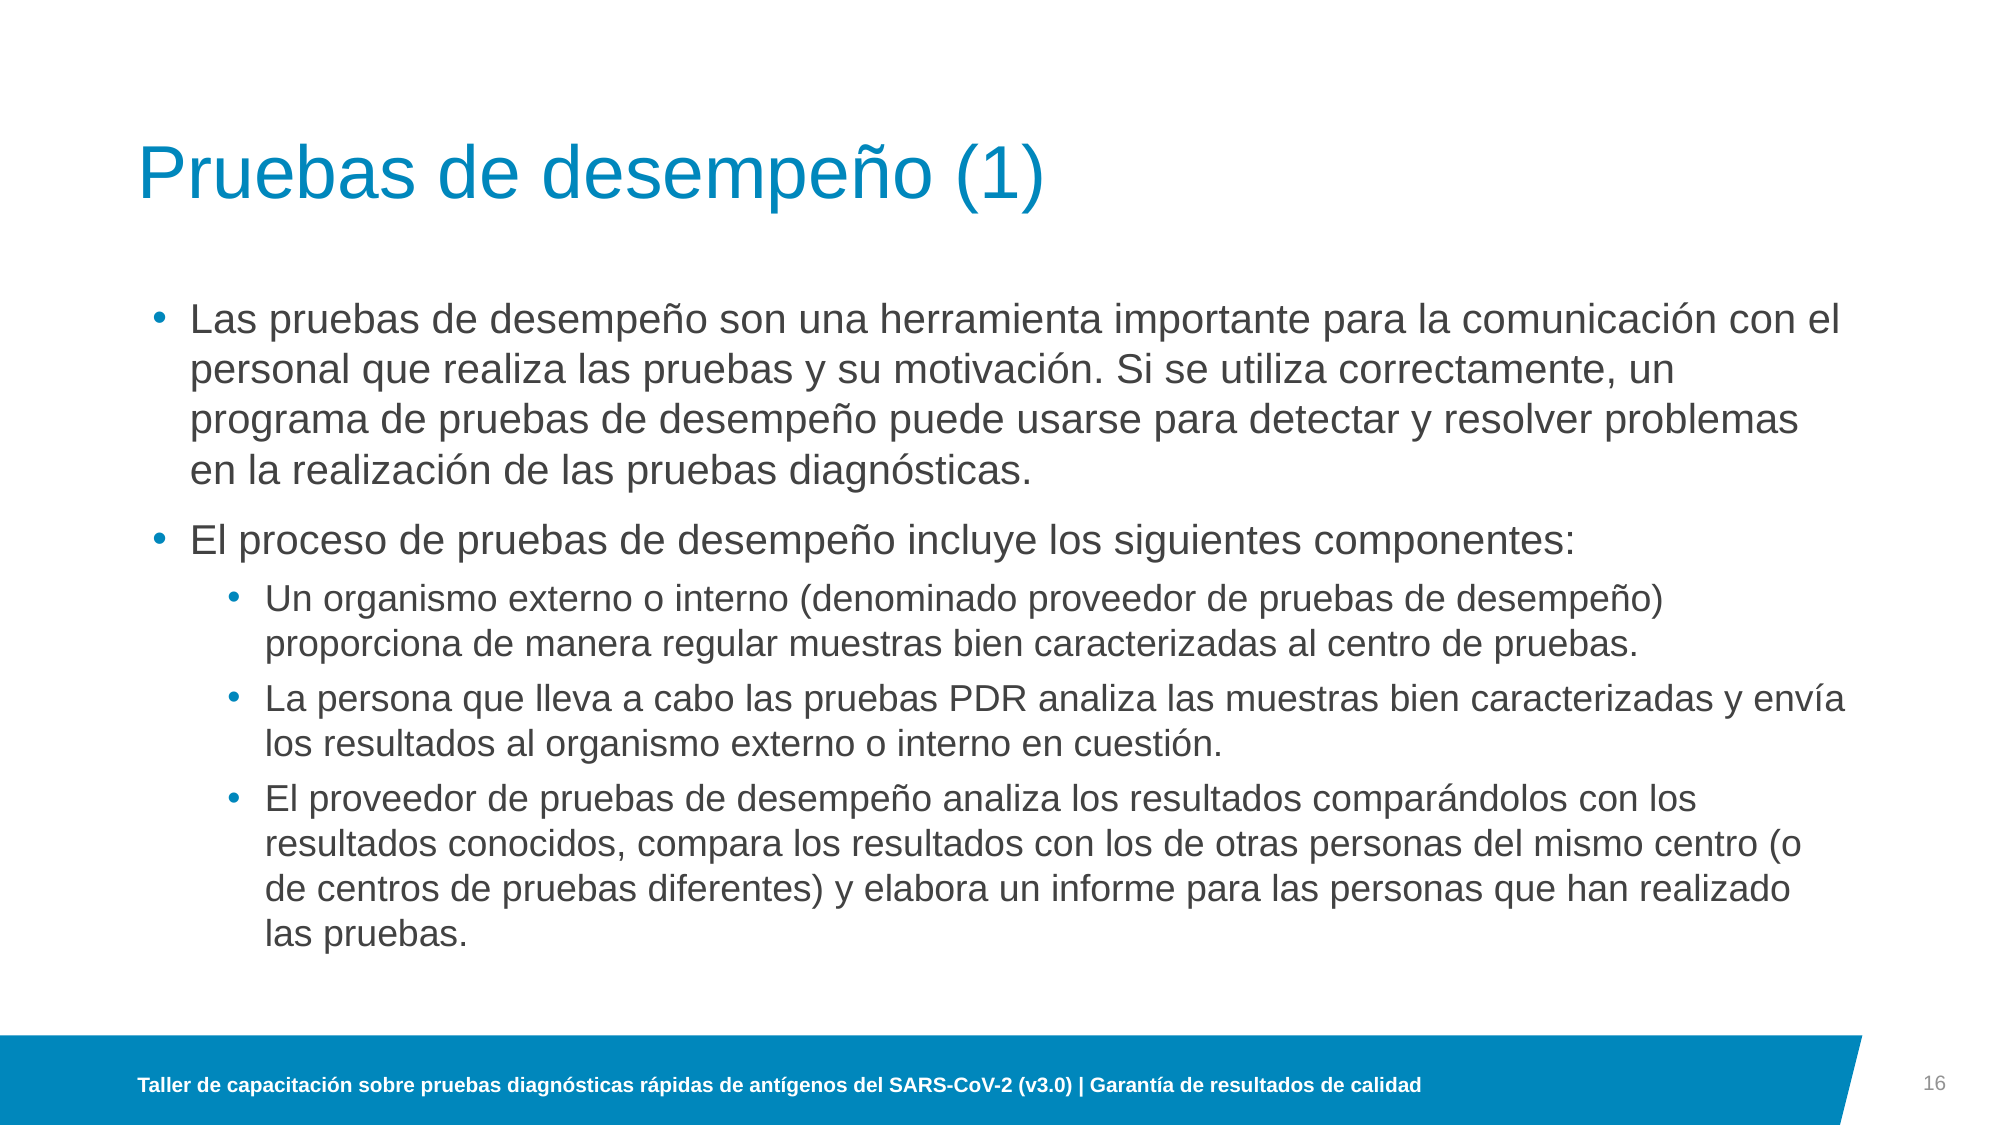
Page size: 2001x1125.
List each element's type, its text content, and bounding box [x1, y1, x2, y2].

title Pruebas de desempeño (1) [137, 59, 1863, 215]
footer Taller de capacitación sobre pruebas diagnósticas rápidas de antígenos del SARS-CoV-2 (v3.0) | Garantía de resultados de calidad [137, 1042, 1555, 1125]
list Las pruebas de desempeño son una herramienta importante para la comunicación con el personal que realiza las pruebas y su motivación. Si se utiliza correctamente, un programa de pruebas de desempeño puede usarse para detectar y resolver problemas en la realización de las pruebas diagnósticas. El proceso de pruebas de desempeño incluye los siguientes componentes: Un organismo externo o interno (denominado proveedor de pruebas de desempeño) proporciona de manera regular muestras bien caracterizadas al centro de pruebas. La persona que lleva a cabo las pruebas PDR analiza las muestras bien caracterizadas y envía los resultados al organismo externo o interno en cuestión. El proveedor de pruebas de desempeño analiza los resultados comparándolos con los resultados conocidos, compara los resultados con los de otras personas del mismo centro (o de centros de pruebas diferentes) y elabora un informe para las personas que han realizado las pruebas. [137, 284, 1863, 1014]
slide_number 16 [1862, 1035, 1947, 1125]
